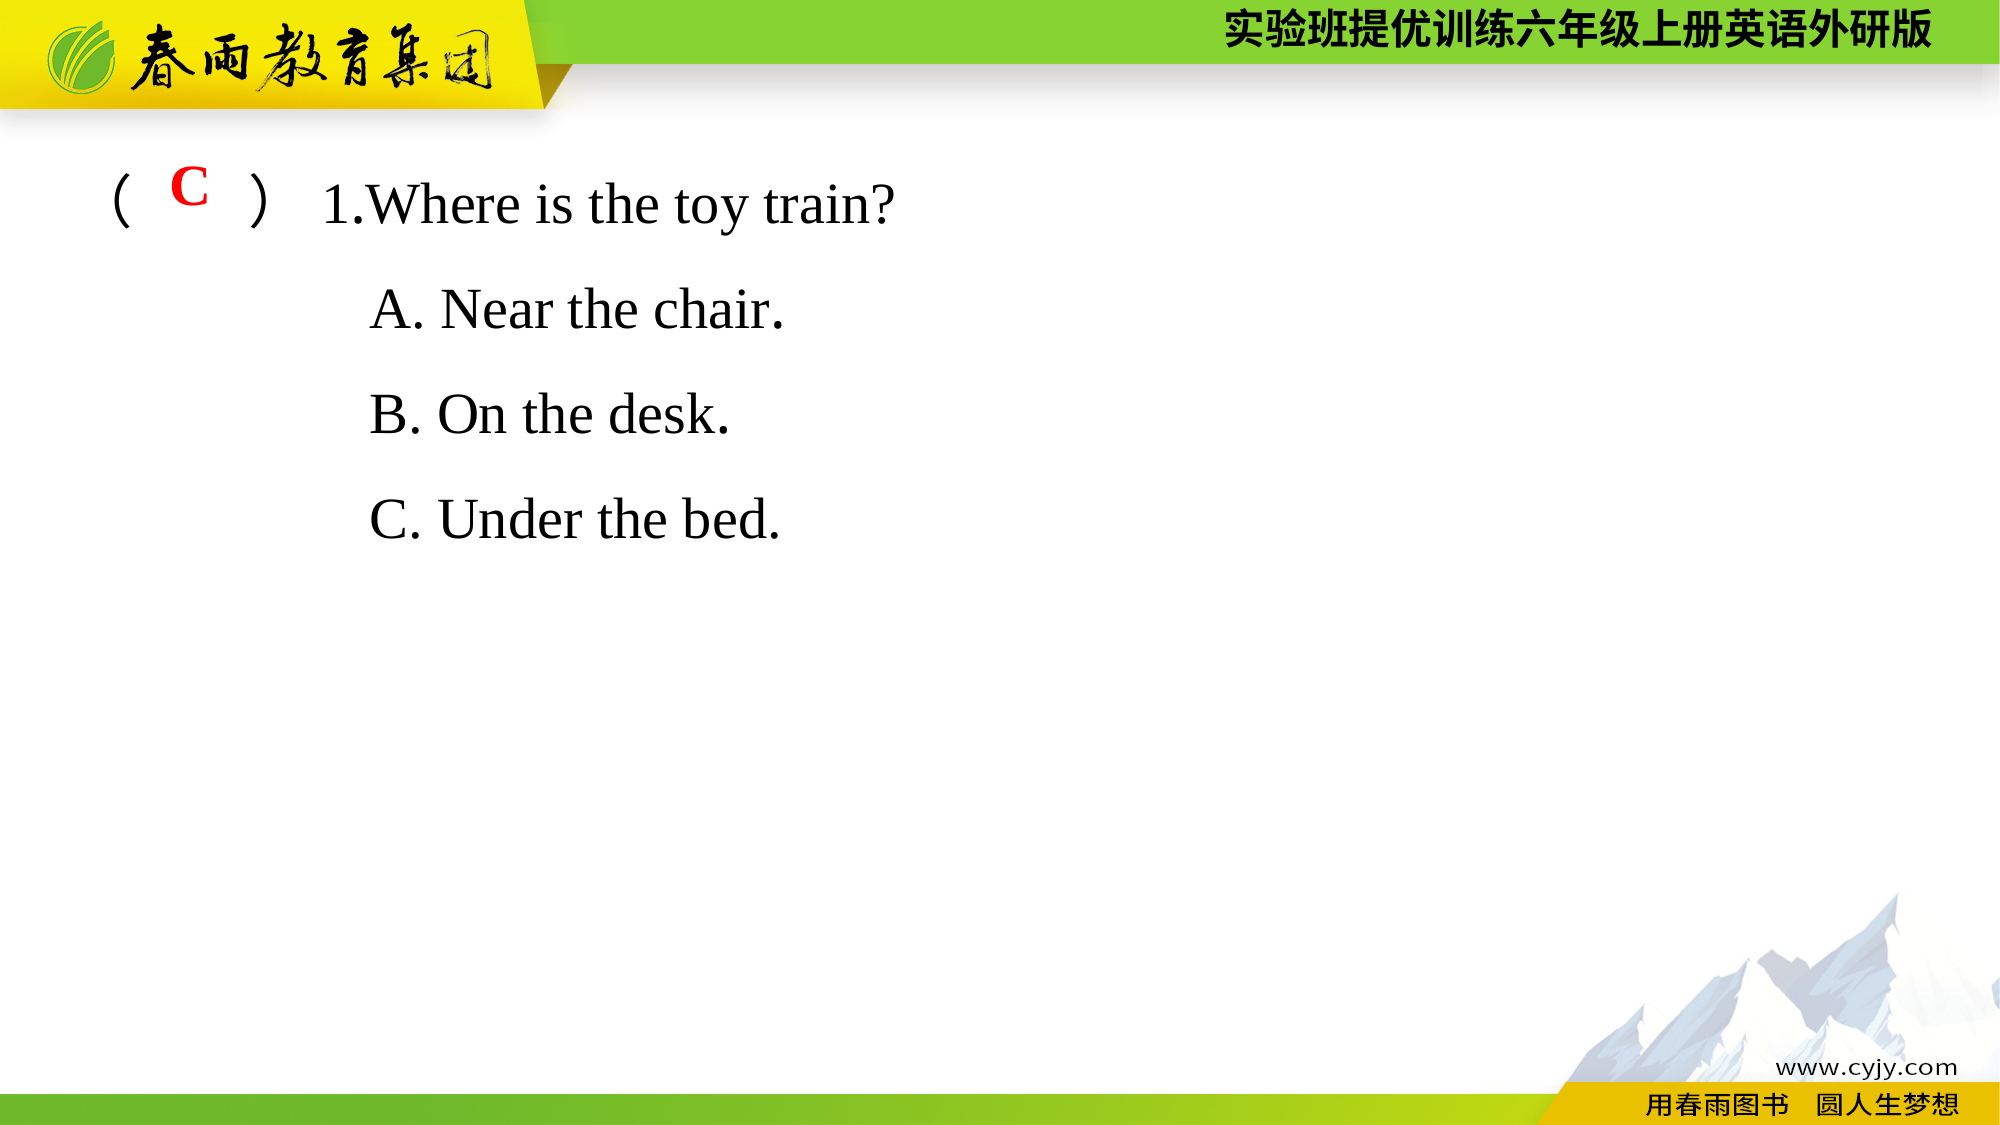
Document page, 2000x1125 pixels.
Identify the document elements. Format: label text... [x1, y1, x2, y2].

text_box C [154, 140, 227, 225]
picture [0, 0, 2000, 1125]
list （ ）1.Where is the toy train? A. Near the chair. B. On the desk. C. Under the bed. [59, 122, 1944, 549]
